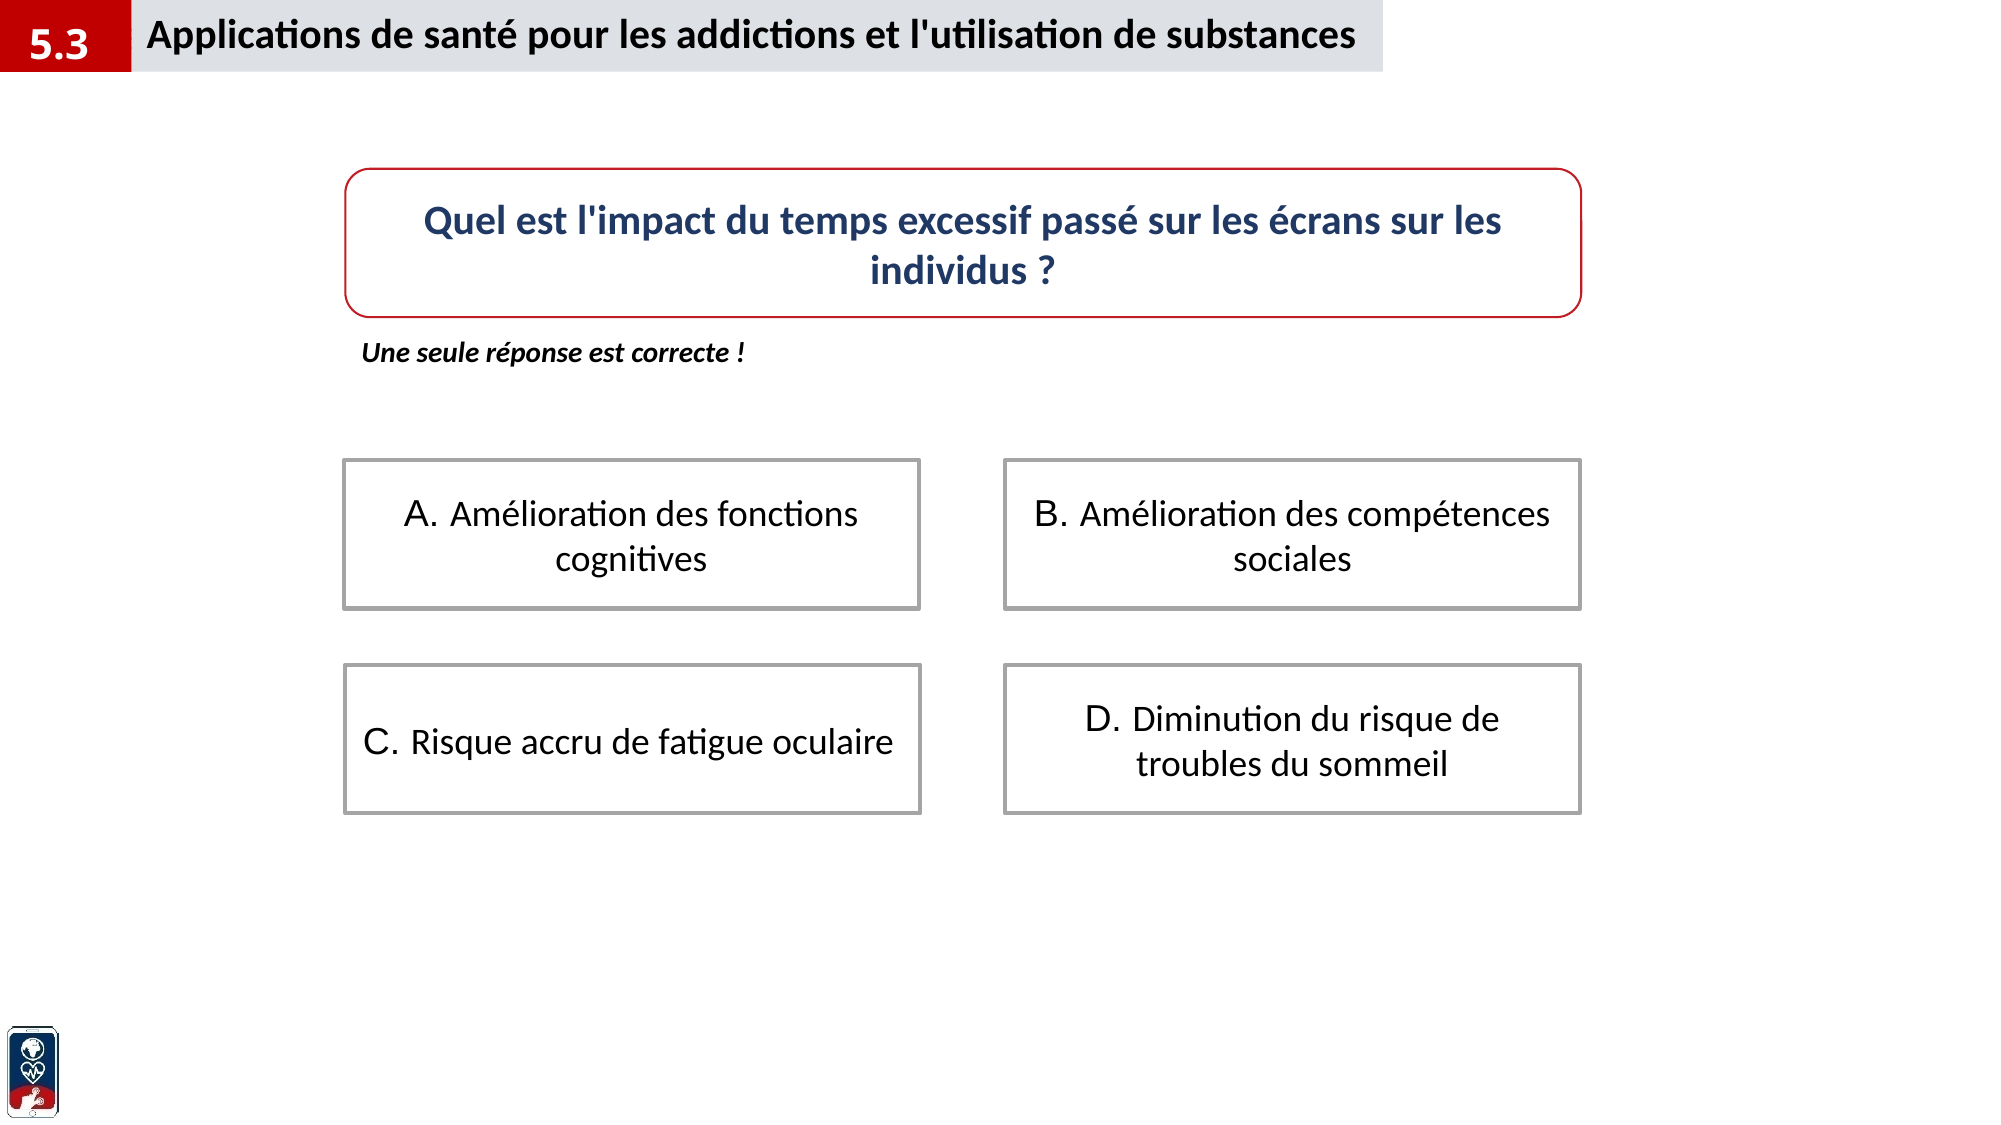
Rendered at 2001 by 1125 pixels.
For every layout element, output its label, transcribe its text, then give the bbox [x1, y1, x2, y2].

text_box A. Amélioration des fonctions cognitives [342, 458, 921, 611]
text_box [0, 0, 131, 72]
text_box B. Amélioration des compétences sociales [1003, 458, 1582, 611]
text_box C. Risque accru de fatigue oculaire [343, 663, 922, 815]
picture [7, 1026, 59, 1118]
text_box 5.3 [14, 9, 132, 61]
text_box Quel est l'impact du temps excessif passé sur les écrans sur les individus ? [345, 168, 1582, 318]
text_box Une seule réponse est correcte ! [346, 325, 986, 376]
text_box D. Diminution du risque de troubles du sommeil [1003, 663, 1582, 815]
text_box Applications de santé pour les addictions et l'utilisation de substances [131, 0, 1383, 72]
